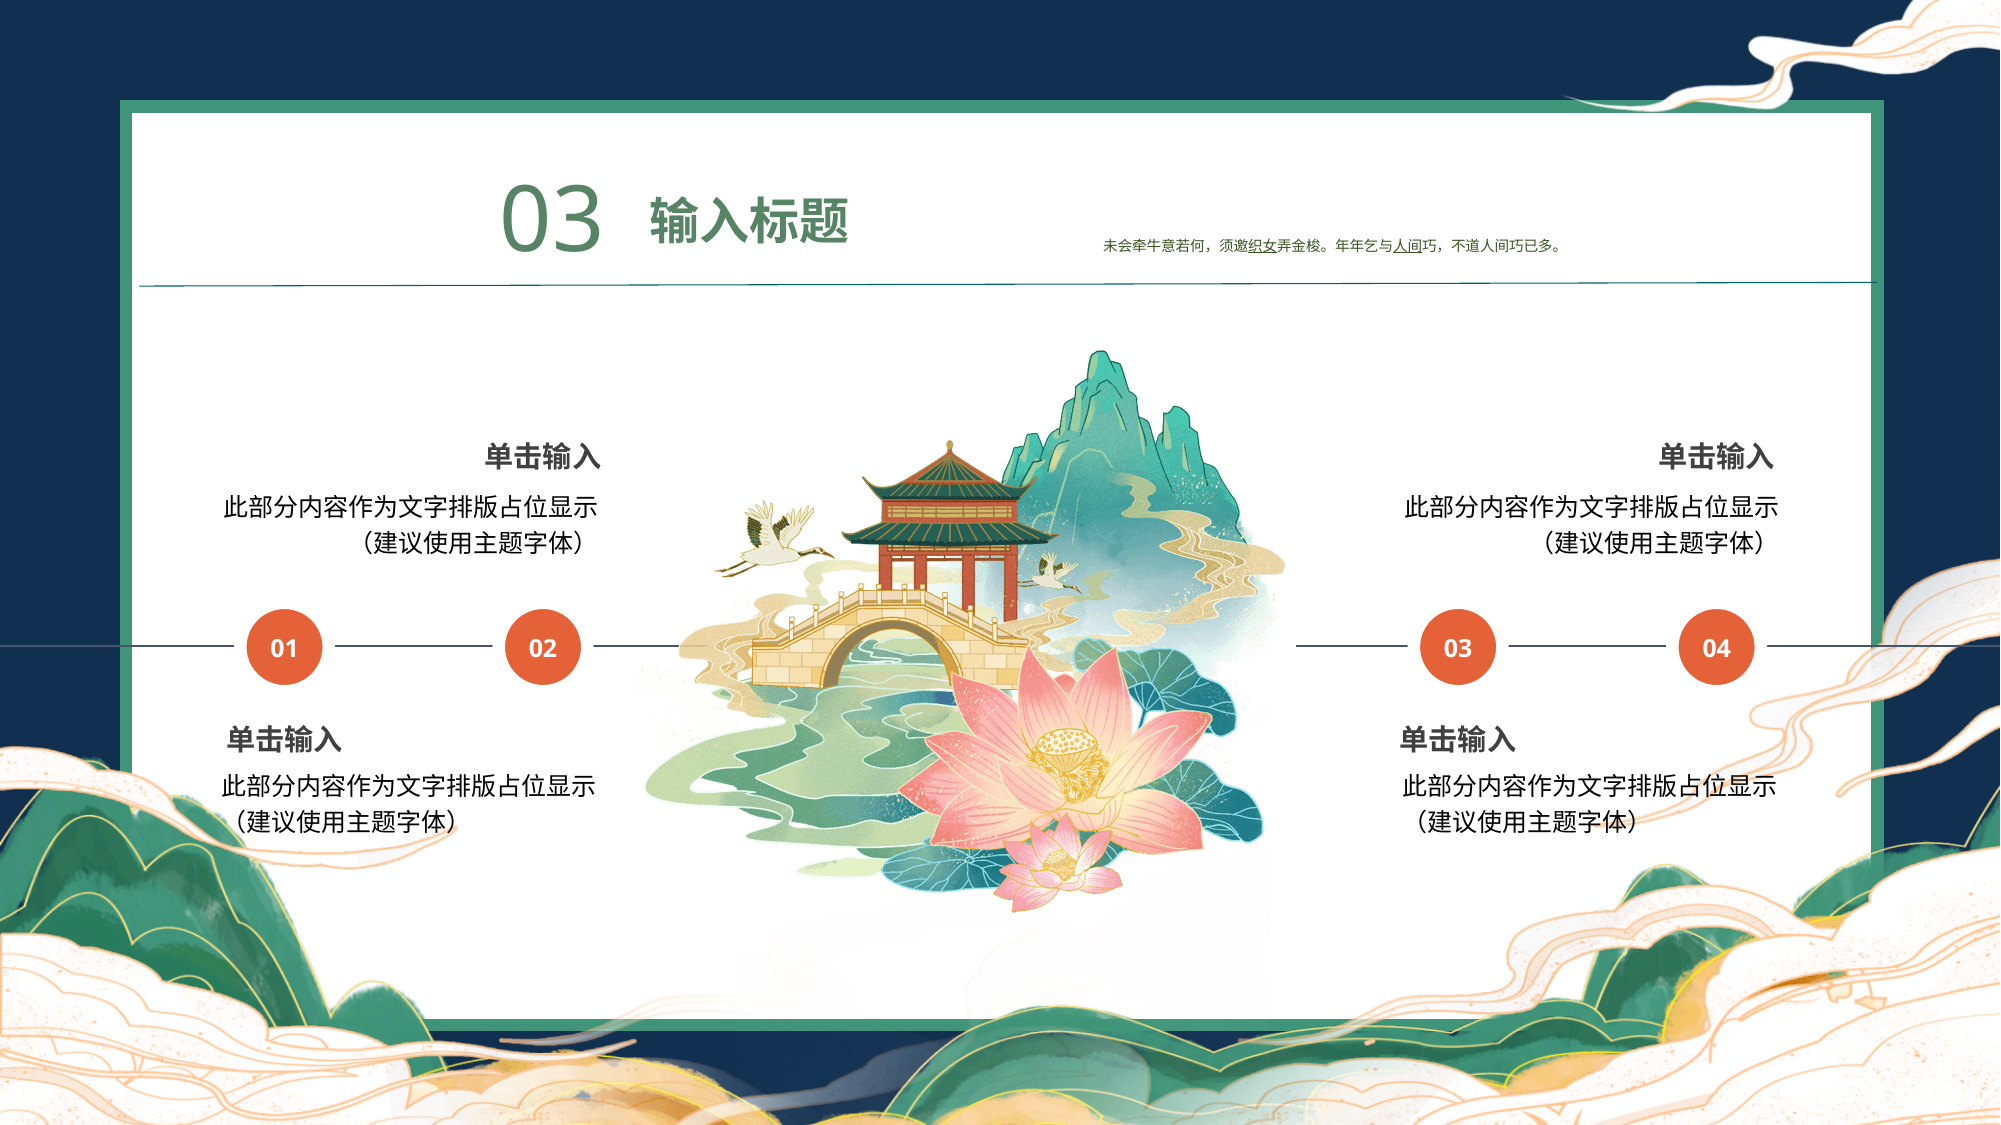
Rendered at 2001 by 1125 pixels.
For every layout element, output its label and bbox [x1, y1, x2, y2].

text_box [0, 602, 110, 692]
text_box [0, 0, 2000, 602]
text_box [139, 152, 1878, 287]
text_box [1891, 602, 2000, 692]
text_box [1294, 429, 1891, 882]
text_box [110, 429, 635, 882]
picture [635, 313, 1294, 973]
text_box [0, 692, 2000, 1125]
